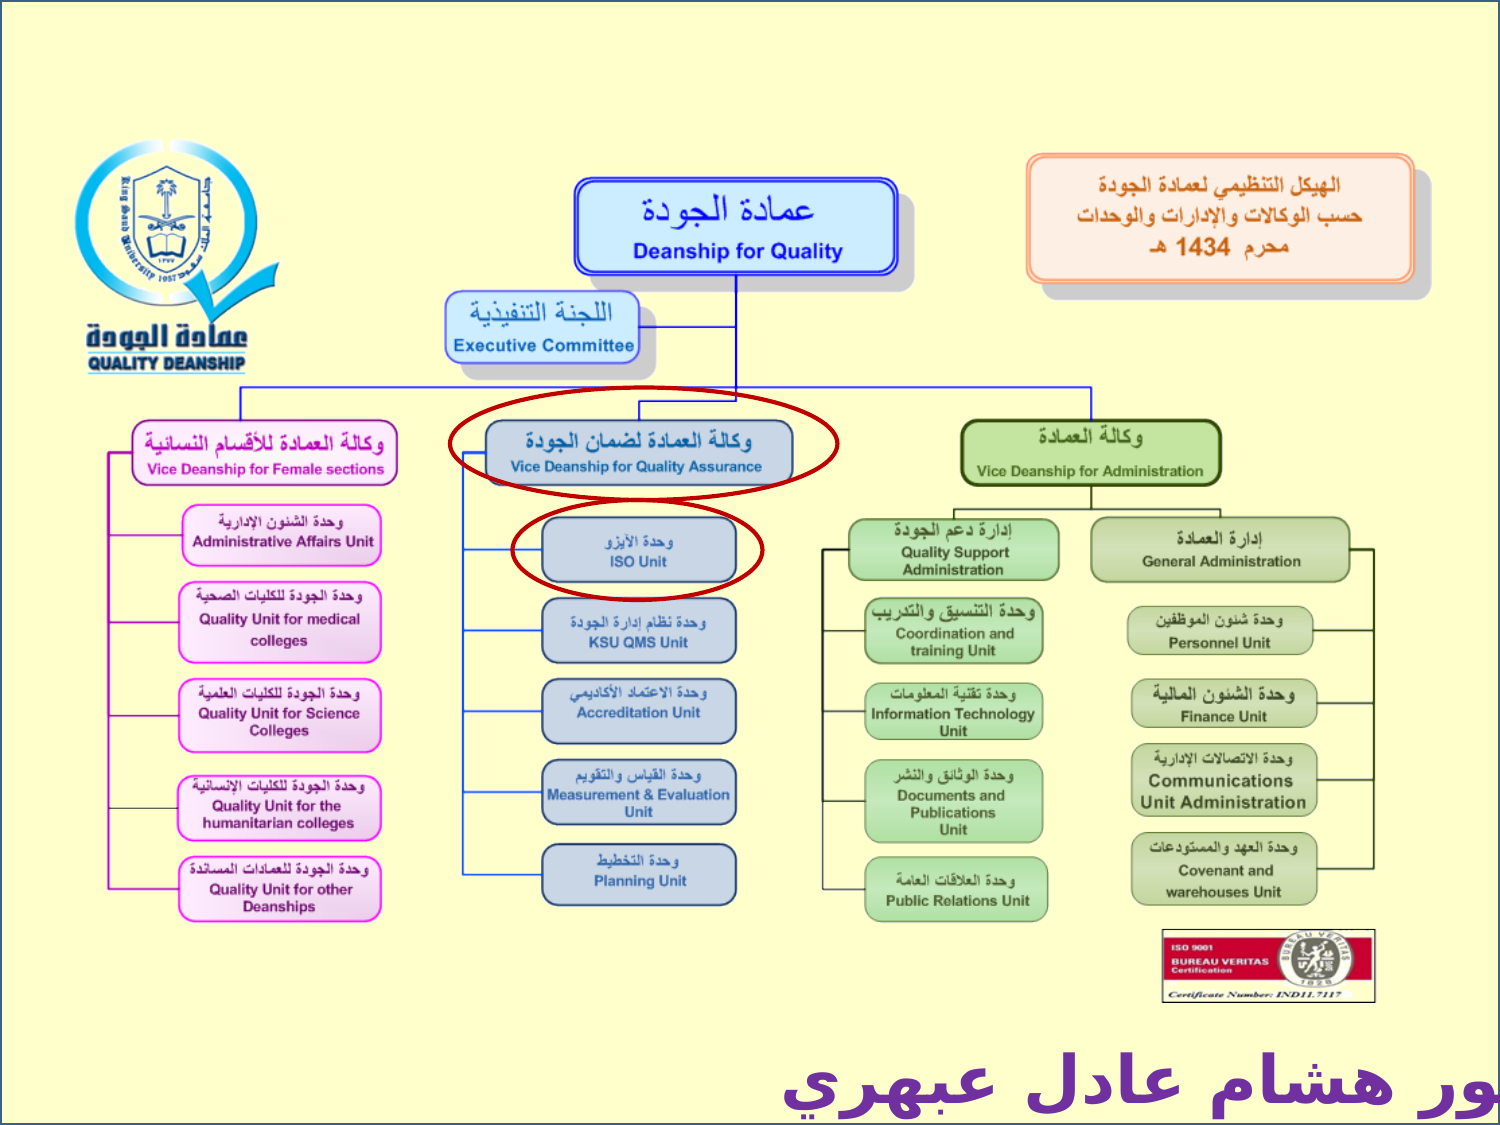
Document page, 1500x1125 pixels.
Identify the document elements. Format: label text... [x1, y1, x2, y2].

picture [49, 137, 1432, 1003]
text_box الدكتور هشام عادل عبهري [765, 1029, 1500, 1124]
text_box [0, 0, 1500, 1125]
